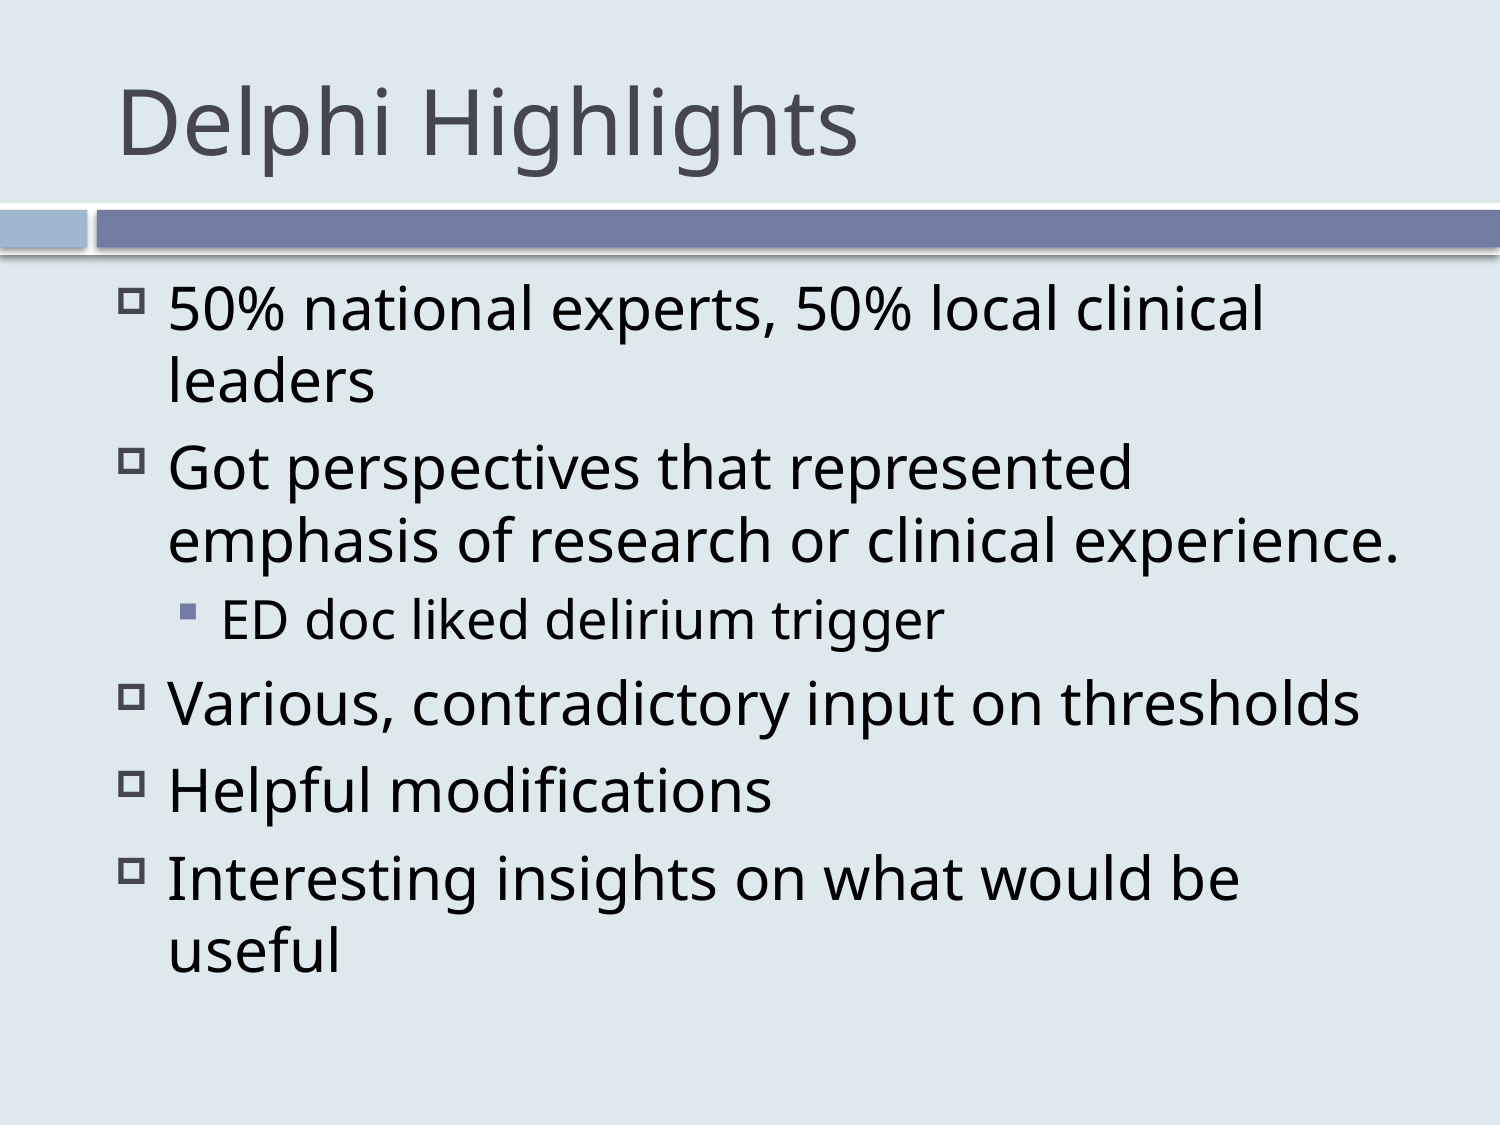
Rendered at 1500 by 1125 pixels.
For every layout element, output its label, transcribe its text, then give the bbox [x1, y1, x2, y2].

title Delphi Highlights [100, 37, 1439, 201]
list 50% national experts, 50% local clinical leaders Got perspectives that represented emphasis of research or clinical experience. ED doc liked delirium trigger Various, contradictory input on thresholds Helpful modifications Interesting insights on what would be useful [100, 262, 1439, 1001]
